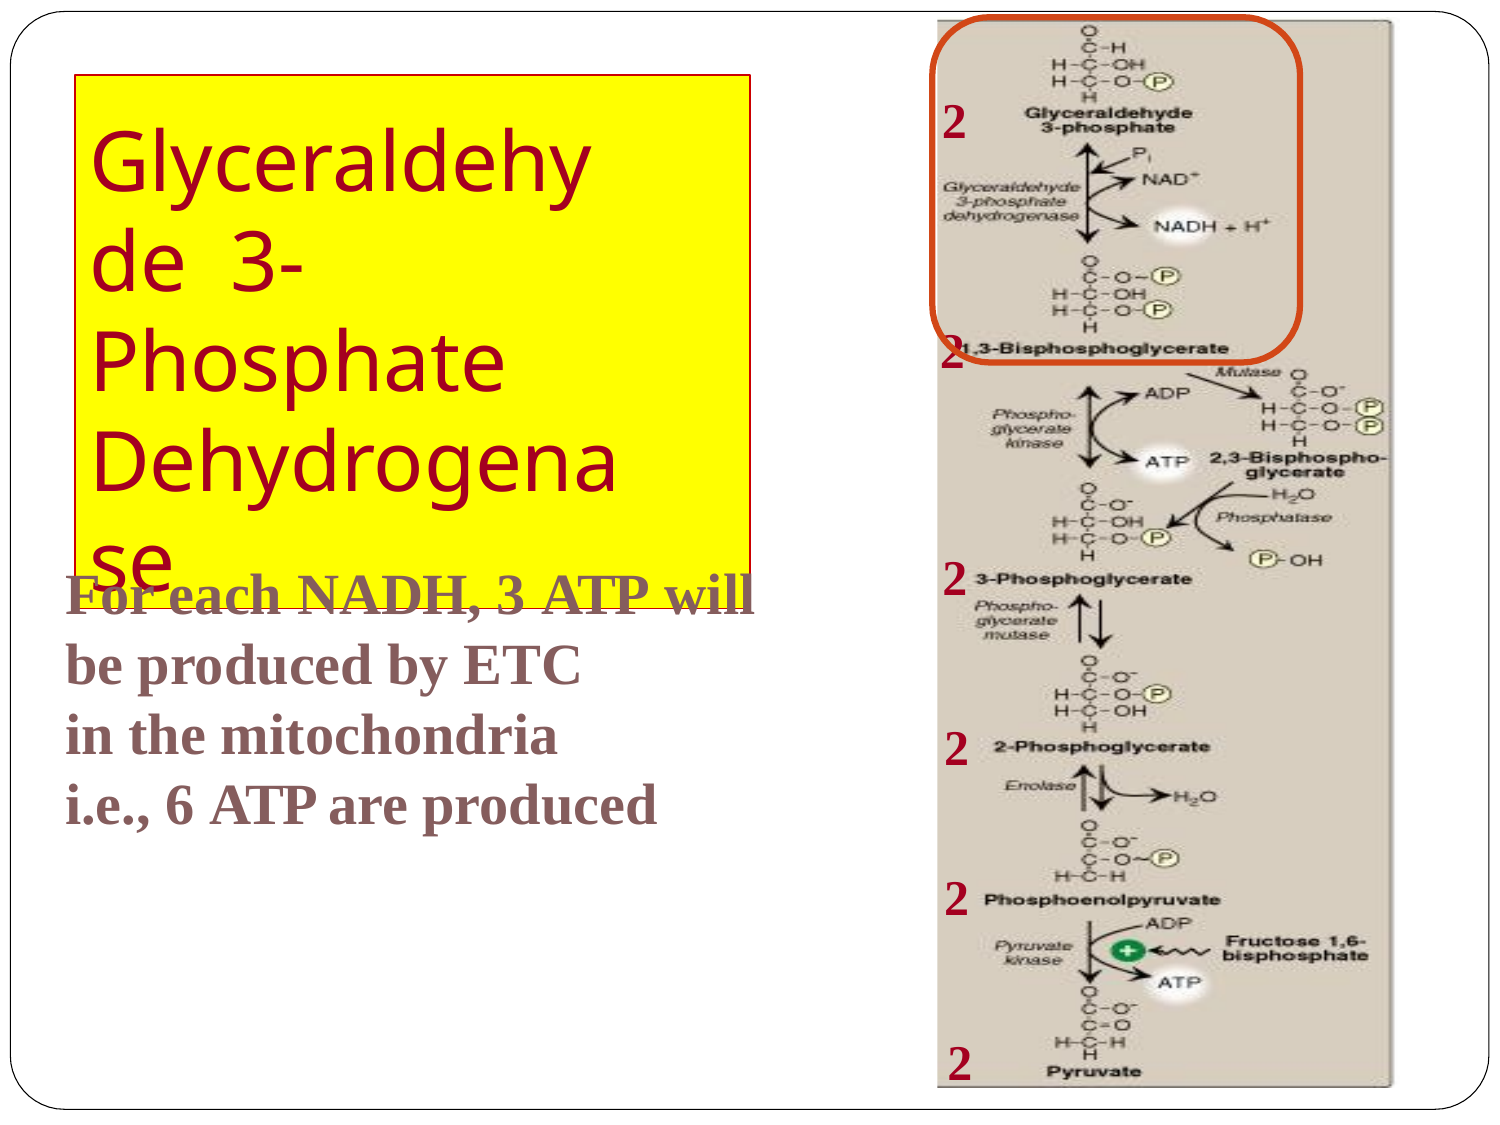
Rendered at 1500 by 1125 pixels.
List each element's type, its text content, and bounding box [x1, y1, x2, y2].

title Glyceraldehyde 3-Phosphate Dehydrogenase [75, 75, 750, 555]
text_box For each NADH, 3 ATP will be produced by ETC in the mitochondria i.e., 6 ATP are produced [62, 555, 758, 836]
text_box 2 [945, 1030, 975, 1091]
text_box 2 [940, 545, 970, 606]
text_box 2 [942, 865, 972, 926]
text_box 2 [937, 330, 968, 379]
text_box 2 [942, 715, 972, 776]
text_box [932, 17, 1301, 363]
text_box [937, 17, 1400, 1088]
